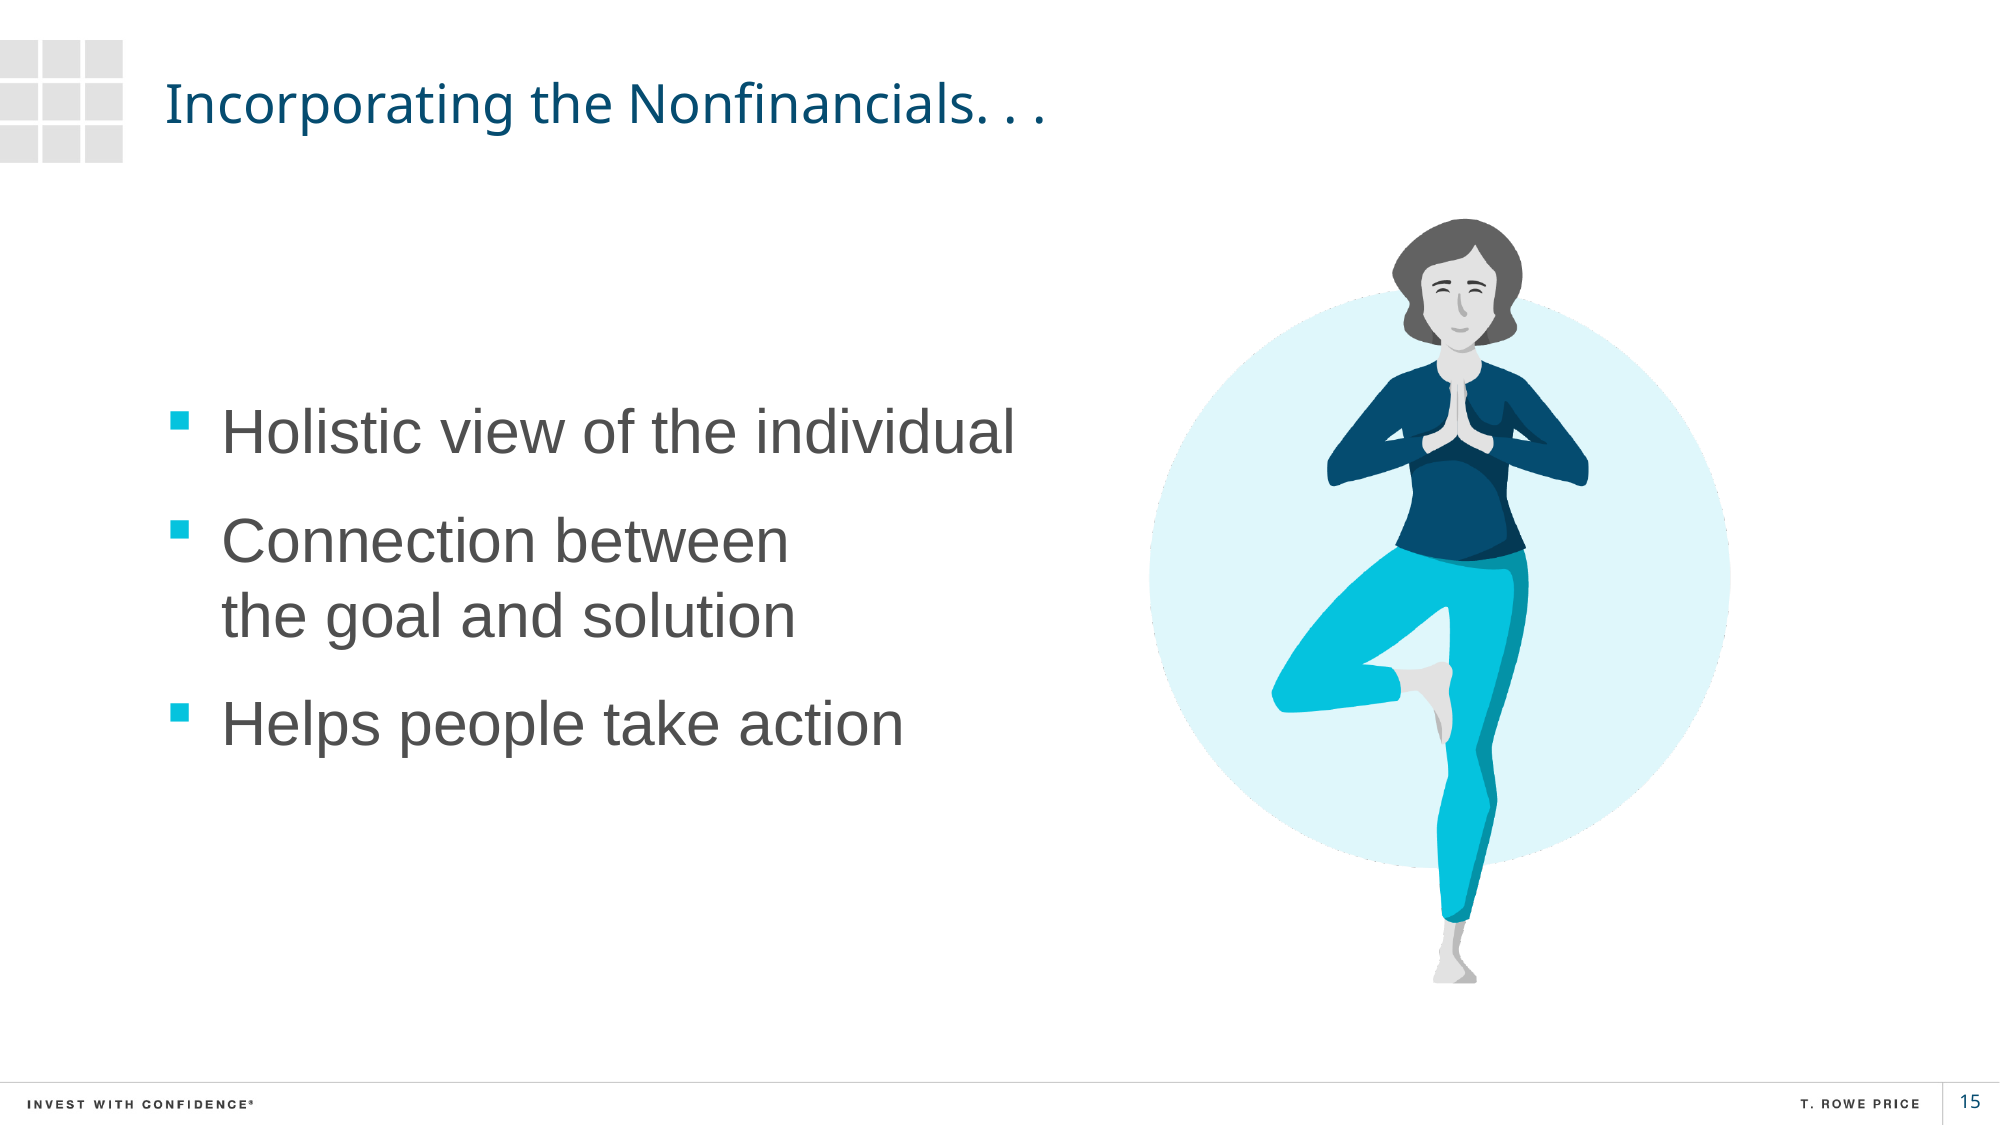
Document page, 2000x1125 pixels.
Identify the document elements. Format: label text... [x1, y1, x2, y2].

picture [0, 0, 2000, 1125]
title Incorporating the Nonfinancials. . . [150, 41, 1875, 163]
text_box Holistic view of the individual Connection between the goal and solution Helps people take action [150, 383, 982, 741]
